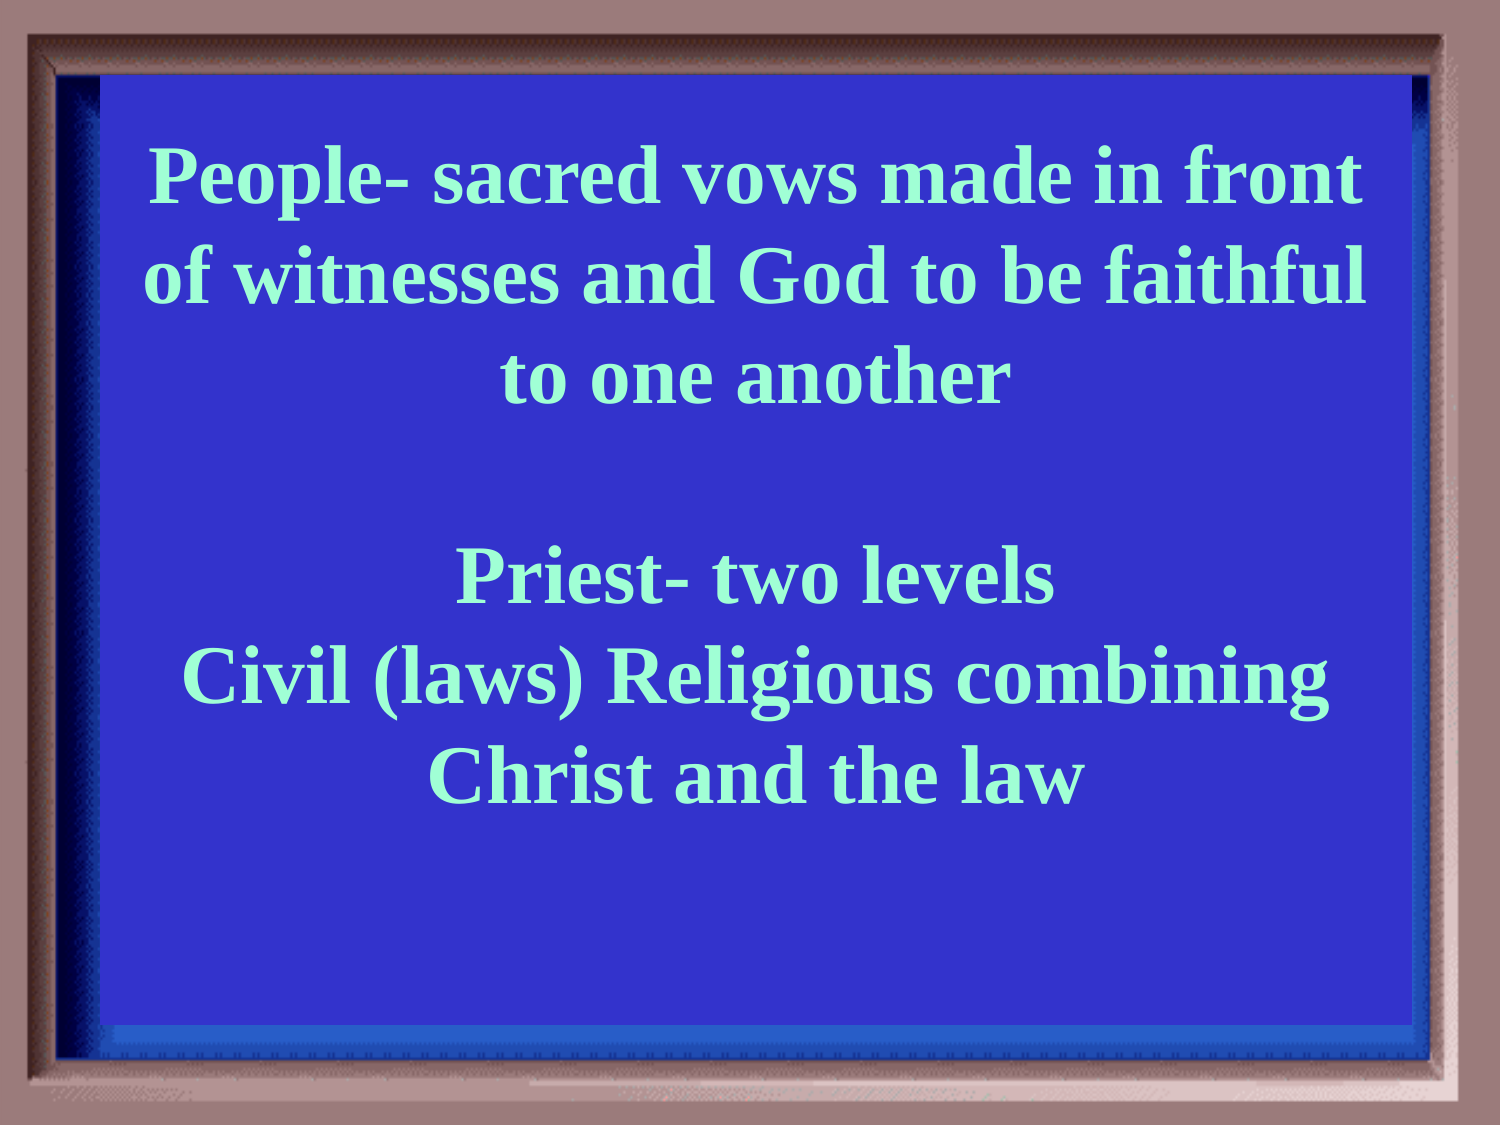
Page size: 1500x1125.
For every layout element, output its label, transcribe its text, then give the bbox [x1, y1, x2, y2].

picture [0, 0, 1500, 1125]
text_box [99, 75, 1413, 1026]
text_box People- sacred vows made in front of witnesses and God to be faithful to one another Priest- two levels Civil (laws) Religious combining Christ and the law [124, 112, 1388, 828]
